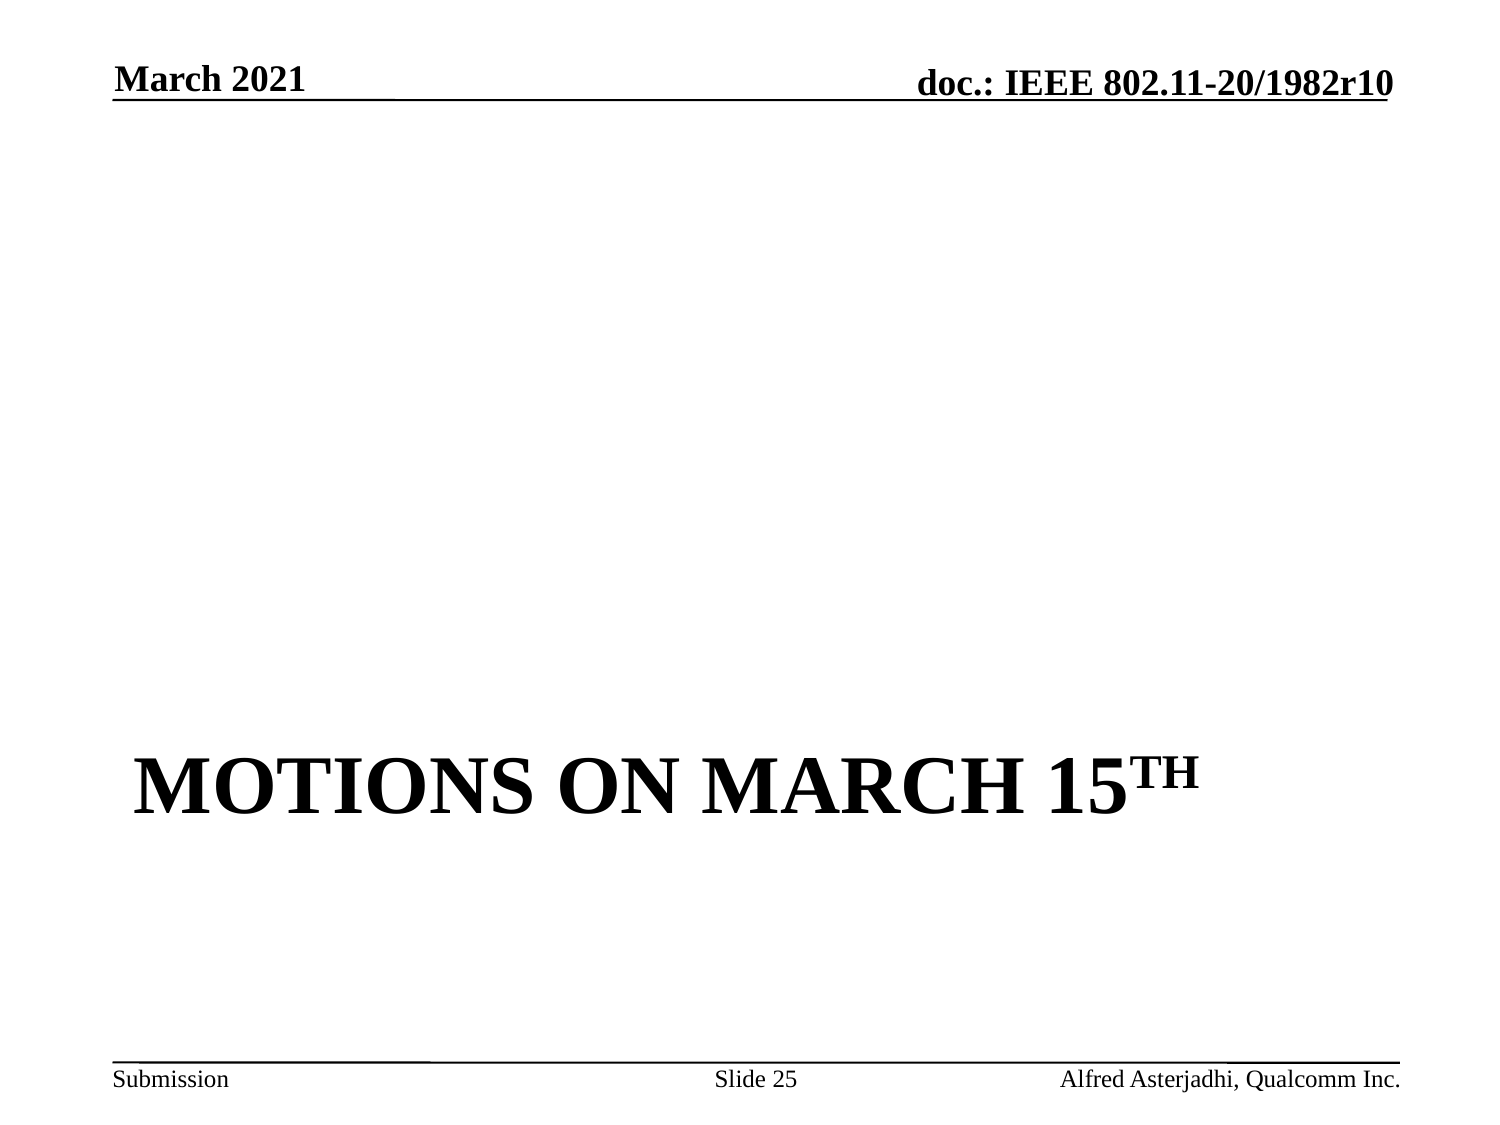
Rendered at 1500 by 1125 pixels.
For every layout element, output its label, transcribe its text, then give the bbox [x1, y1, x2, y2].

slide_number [114, 54, 423, 100]
title Motions on MARCH 15th [118, 722, 1394, 947]
footer Alfred Asterjadhi, Qualcomm Inc. [878, 1061, 1402, 1093]
slide_number Slide 25 [712, 1061, 800, 1123]
